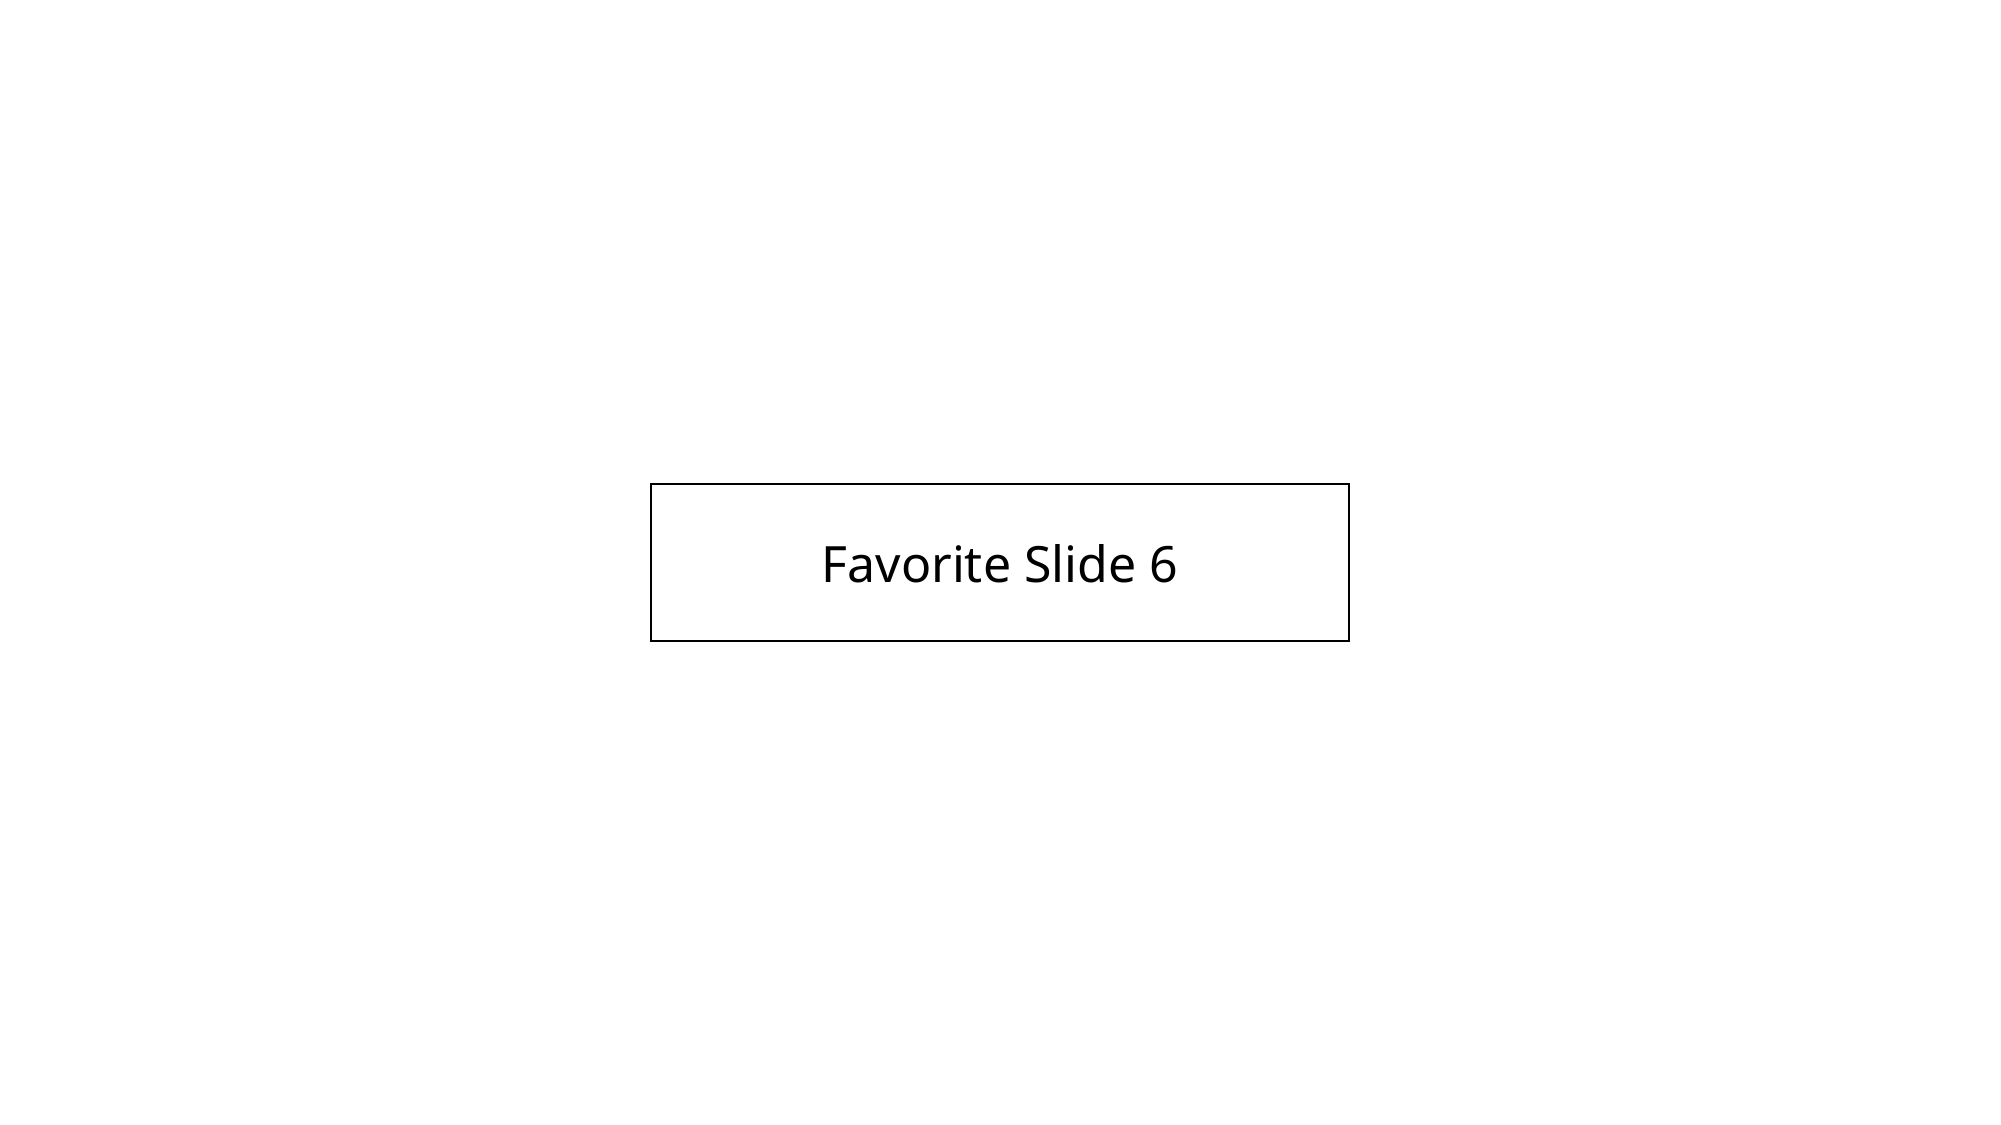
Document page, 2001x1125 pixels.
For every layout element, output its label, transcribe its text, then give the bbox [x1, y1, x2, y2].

text_box Favorite Slide 6 [650, 483, 1350, 642]
